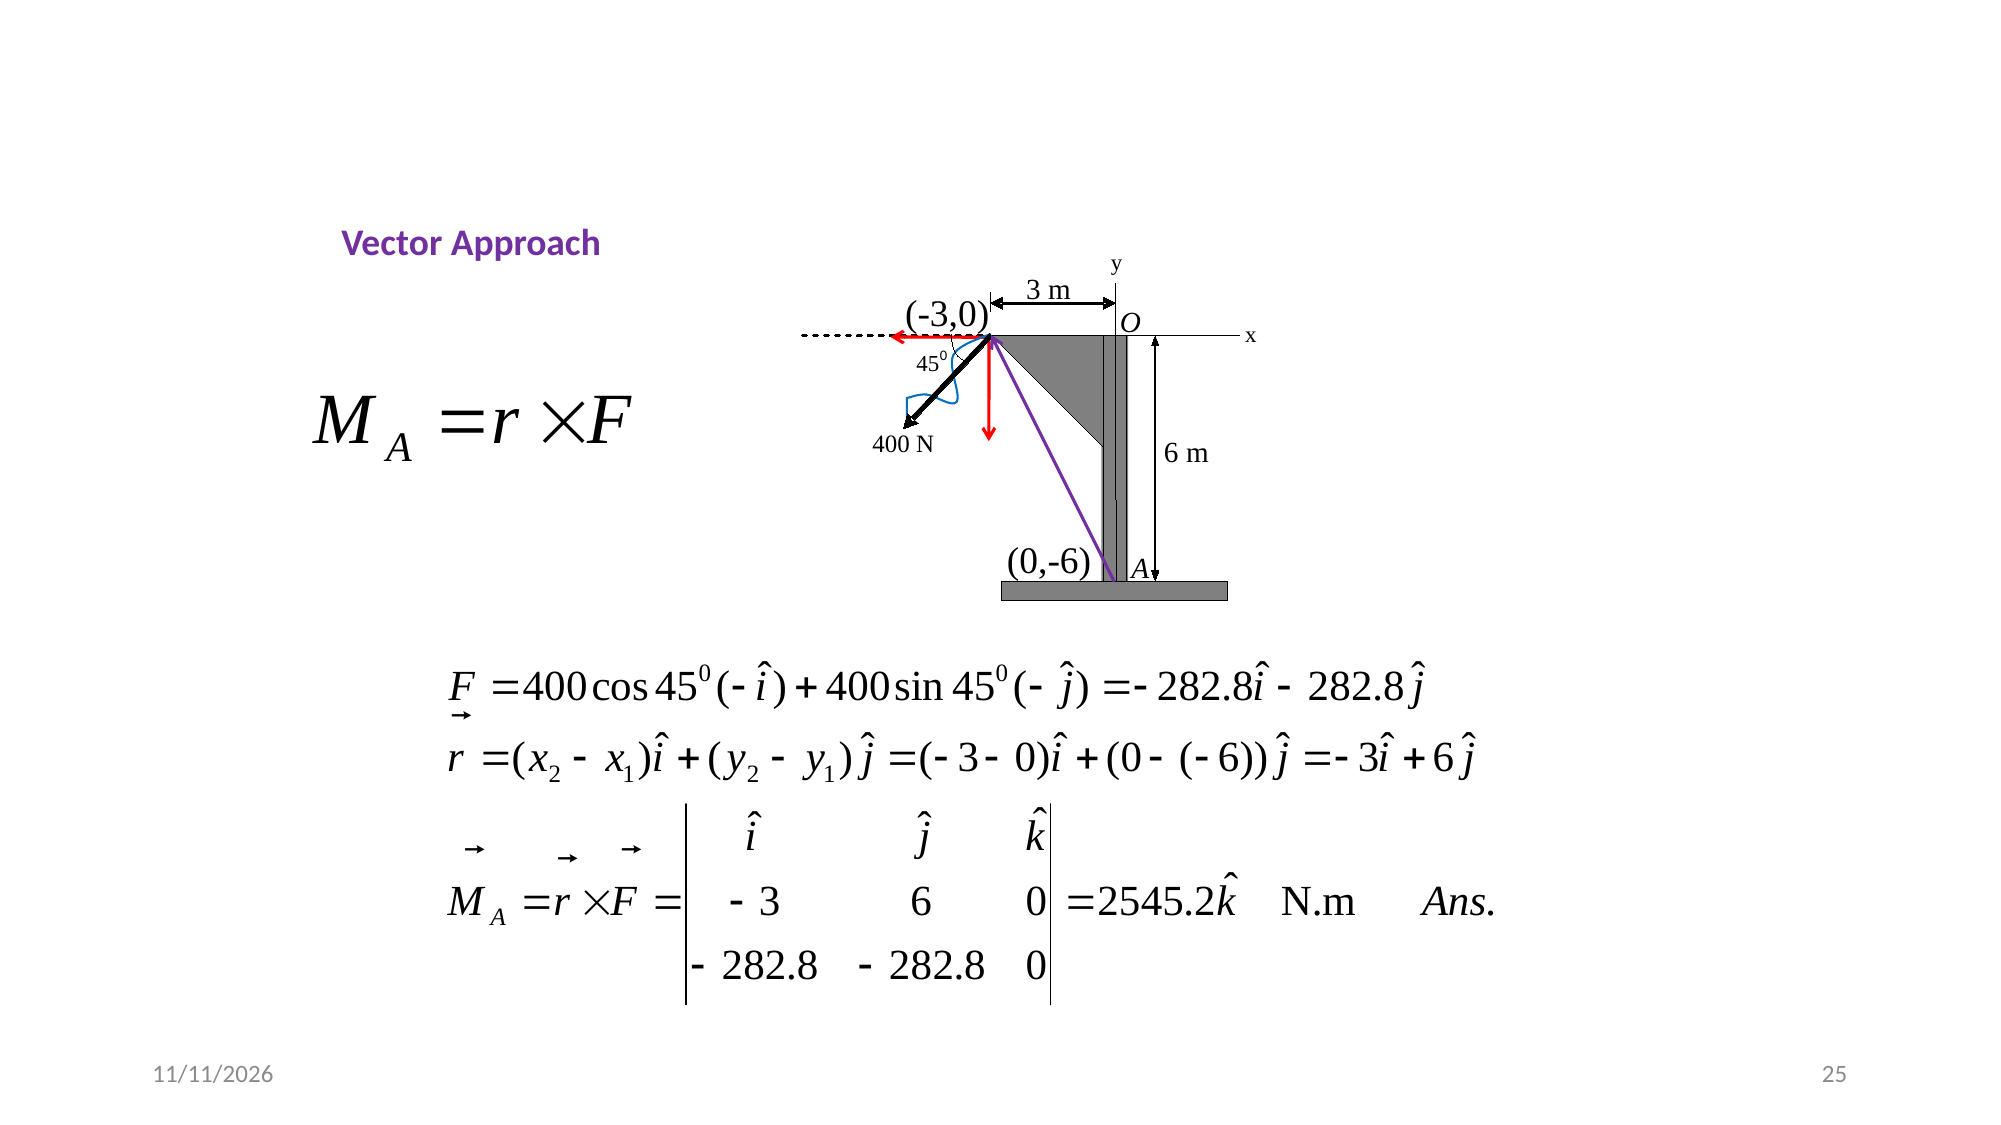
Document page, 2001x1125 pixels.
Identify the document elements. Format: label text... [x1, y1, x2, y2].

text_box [440, 649, 1502, 1012]
text_box Vector Approach [326, 210, 689, 271]
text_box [301, 359, 651, 474]
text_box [801, 247, 1304, 601]
slide_number 25 [1412, 1042, 1863, 1103]
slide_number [137, 1042, 588, 1103]
